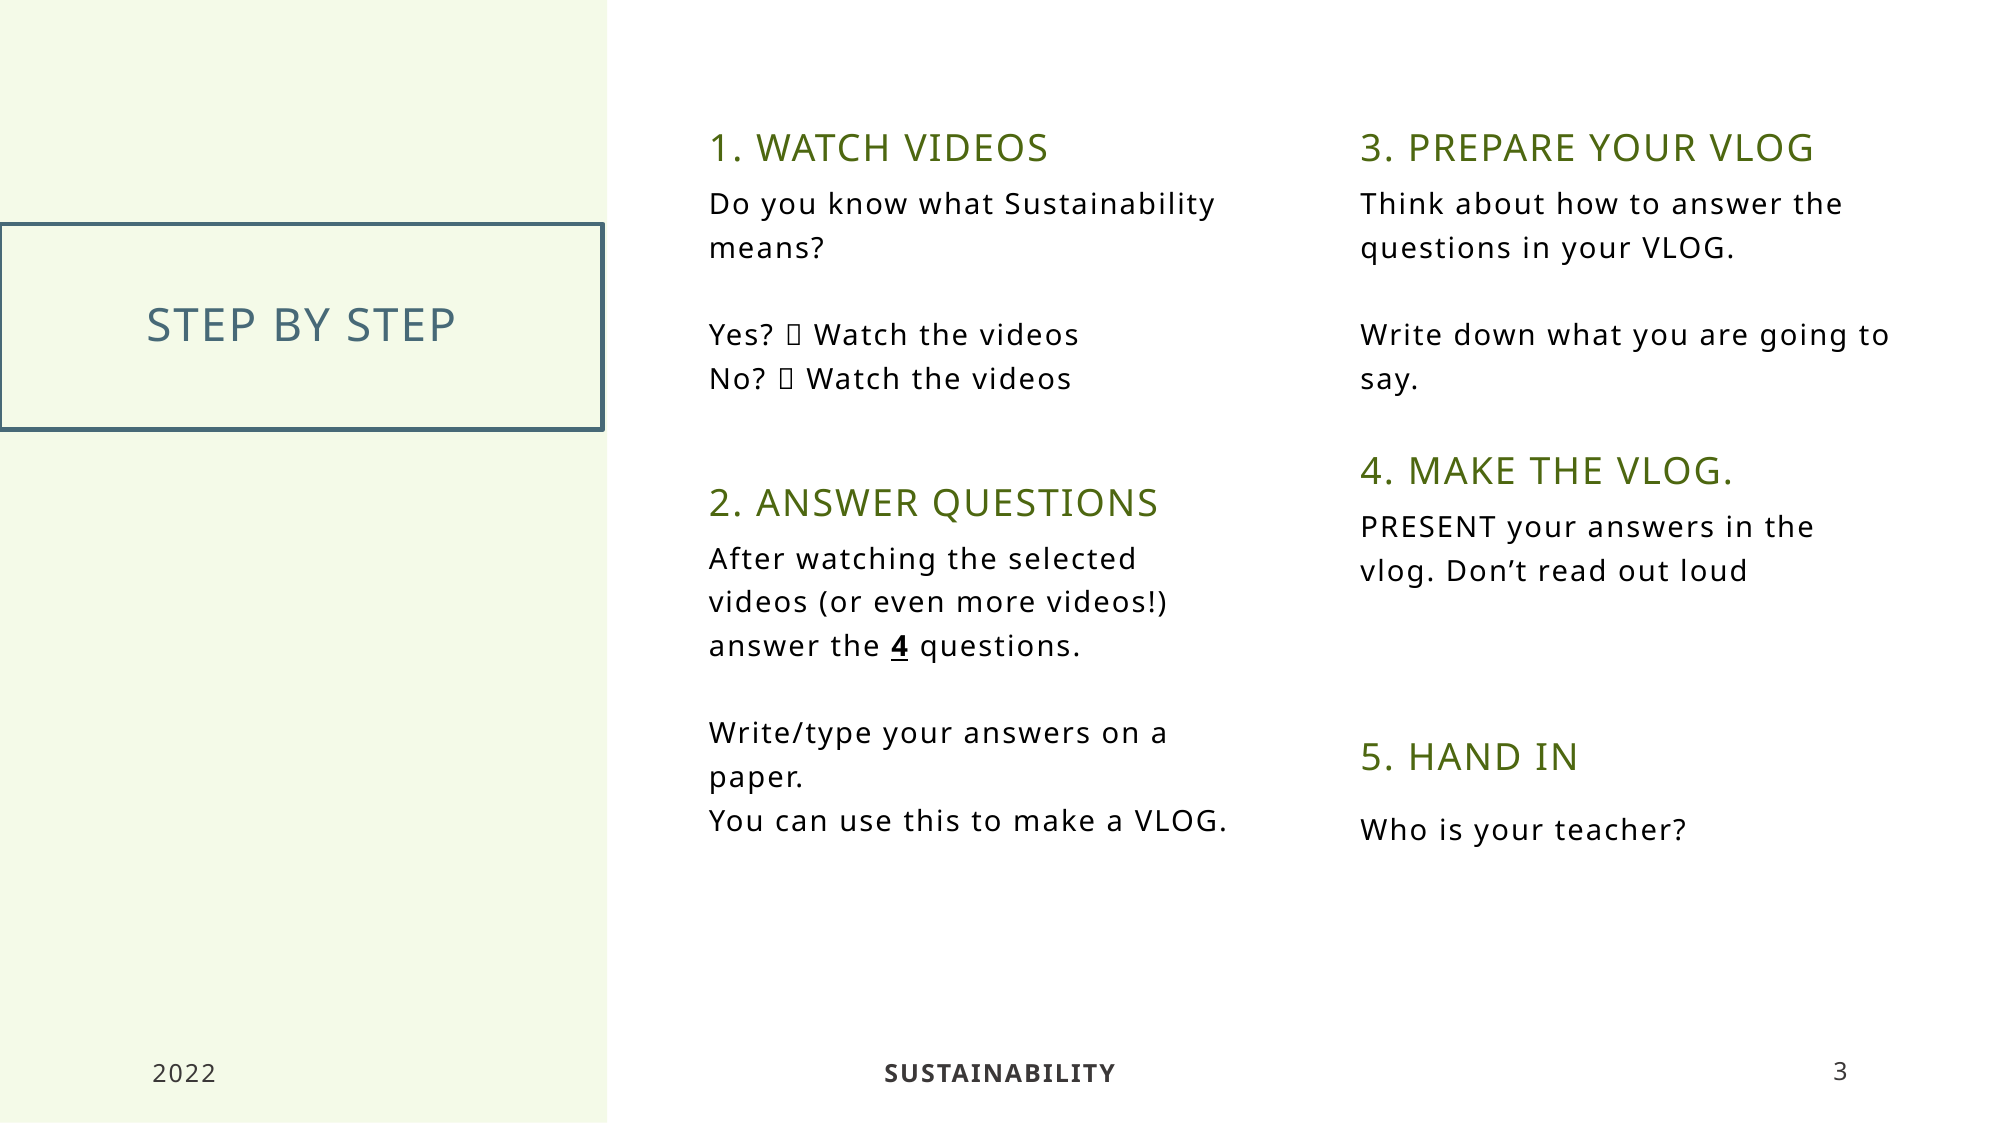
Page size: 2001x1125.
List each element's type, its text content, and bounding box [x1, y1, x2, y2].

list Who is your teacher? [1345, 795, 1909, 1034]
list 5. HAND IN [1345, 715, 1909, 787]
list 2. Answer questions [694, 461, 1258, 523]
list Think about how to answer the questions in your VLOG. Write down what you are going to say. [1345, 169, 1970, 395]
footer SUSTAINABILITY [662, 1042, 1338, 1103]
slide_number 2022 [137, 1042, 588, 1103]
list 3. PREPARE YOUR VLOG [1345, 107, 1909, 169]
list 4. MAKE the VLOG. [1345, 429, 1909, 492]
title Step by step [0, 222, 605, 432]
list Do you know what Sustainability means? Yes?  Watch the videos No?  Watch the videos [694, 169, 1258, 431]
list PRESENT your answers in the vlog. Don’t read out loud [1345, 492, 1909, 651]
list After watching the selected videos (or even more videos!) answer the 4 questions. Write/type your answers on a paper. You can use this to make a VLOG. [694, 523, 1258, 828]
list 1. WATCH VIDEOS [694, 107, 1258, 169]
slide_number 3 [1412, 1042, 1863, 1103]
